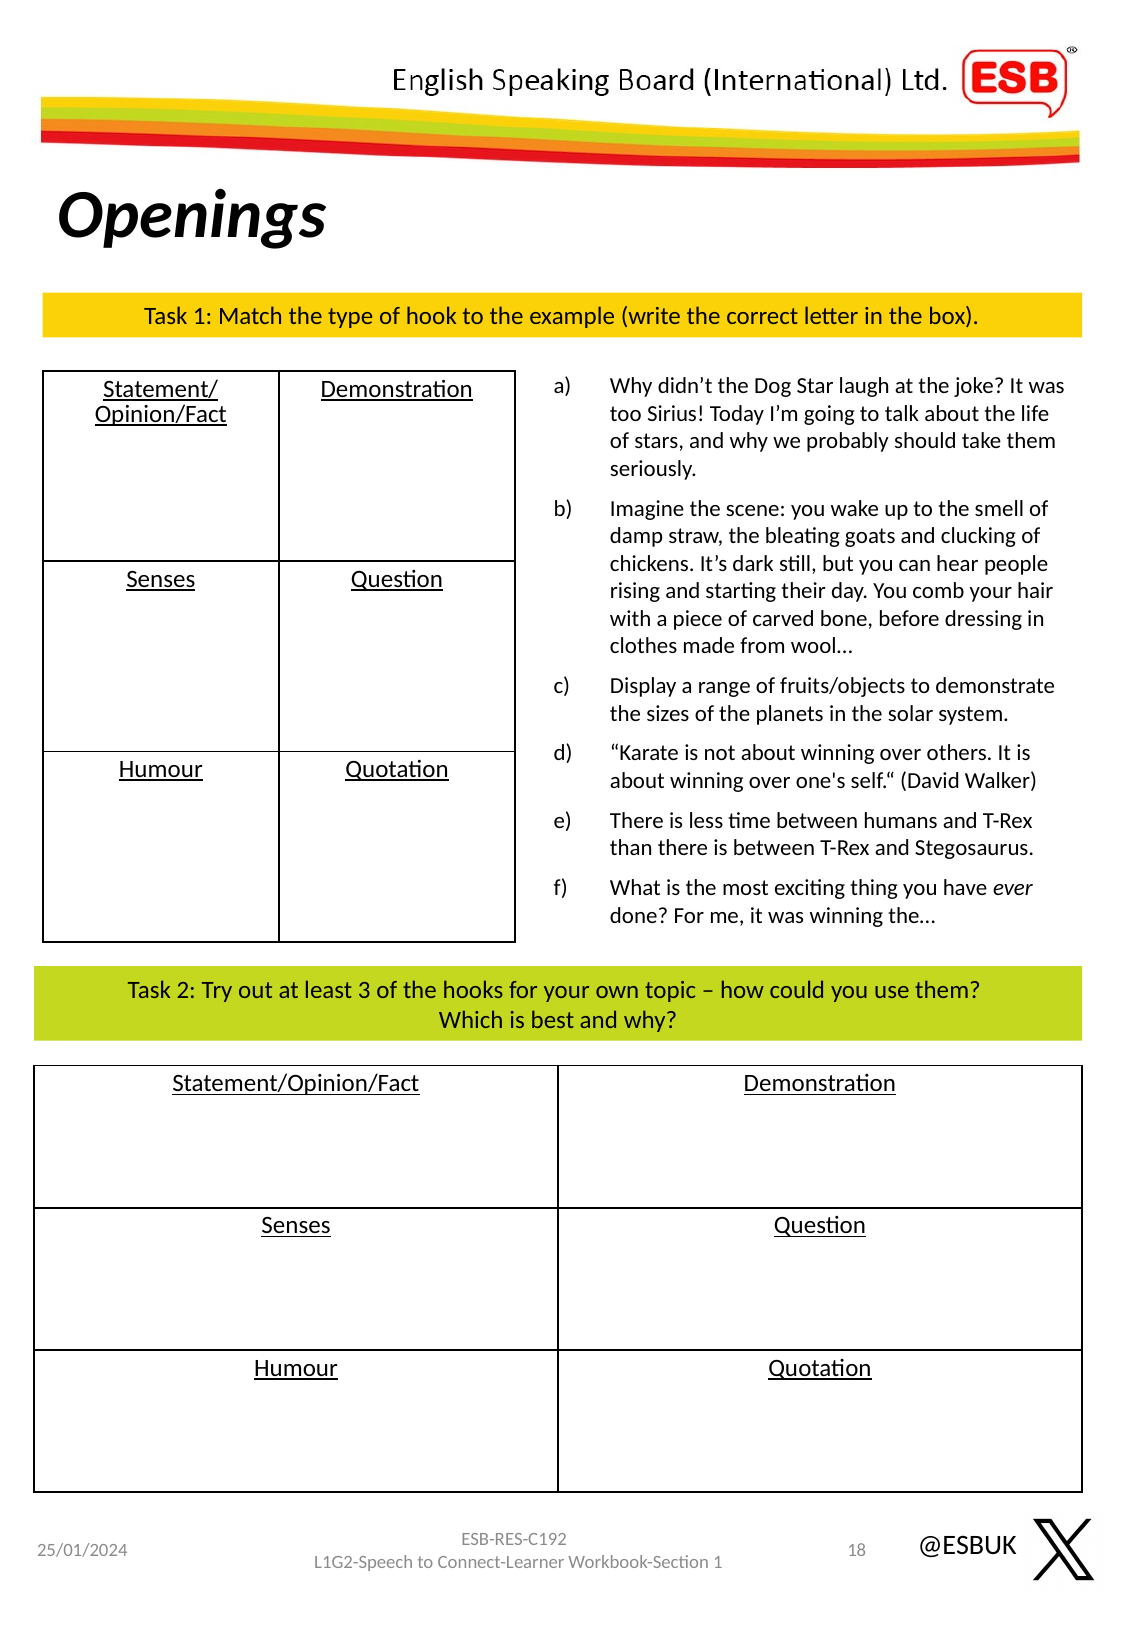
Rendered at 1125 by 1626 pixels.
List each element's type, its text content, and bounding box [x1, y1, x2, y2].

table_cell Quotation [280, 752, 514, 941]
table_cell Senses [35, 1209, 557, 1349]
table_cell Question [559, 1209, 1081, 1349]
text_box Task 2: Try out at least 3 of the hooks for your own topic – how could you use them? Which is best and why? [34, 966, 1083, 1041]
text_box Why didn’t the Dog Star laugh at the joke? It was too Sirius! Today I’m going to talk about the life of stars, and why we probably should take them seriously. Imagine the scene: you wake up to the smell of damp straw, the bleating goats and clucking of chickens. It’s dark still, but you can hear people rising and starting their day. You comb your hair with a piece of carved bone, before dressing in clothes made from wool… Display a range of fruits/objects to demonstrate the sizes of the planets in the solar system. “Karate is not about winning over others. It is about winning over one's self.“ (David Walker) There is less time between humans and T-Rex than there is between T-Rex and Stegosaurus. What is the most exciting thing you have ever done? For me, it was winning the… [538, 363, 1083, 936]
picture [1024, 1506, 1105, 1593]
table_header Statement/Opinion/Fact [35, 1066, 557, 1207]
table_header Demonstration [559, 1066, 1081, 1207]
footer ESB-RES-C192 L1G2-Speech to Connect-Learner Workbook-Section 1 [296, 1506, 697, 1593]
table_header Demonstration [280, 372, 514, 560]
table_cell Senses [44, 562, 278, 751]
table_header Statement/Opinion/Fact [44, 372, 278, 560]
text_box Task 1: Match the type of hook to the example (write the correct letter in the box). [42, 292, 1083, 338]
table_cell Question [280, 562, 514, 751]
table_cell Humour [44, 752, 278, 941]
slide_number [22, 1506, 276, 1593]
table_cell Quotation [559, 1351, 1081, 1491]
table_cell Humour [35, 1351, 557, 1491]
picture [0, 1, 1125, 234]
slide_number 18 [697, 1506, 882, 1593]
title Openings [42, 138, 1014, 292]
